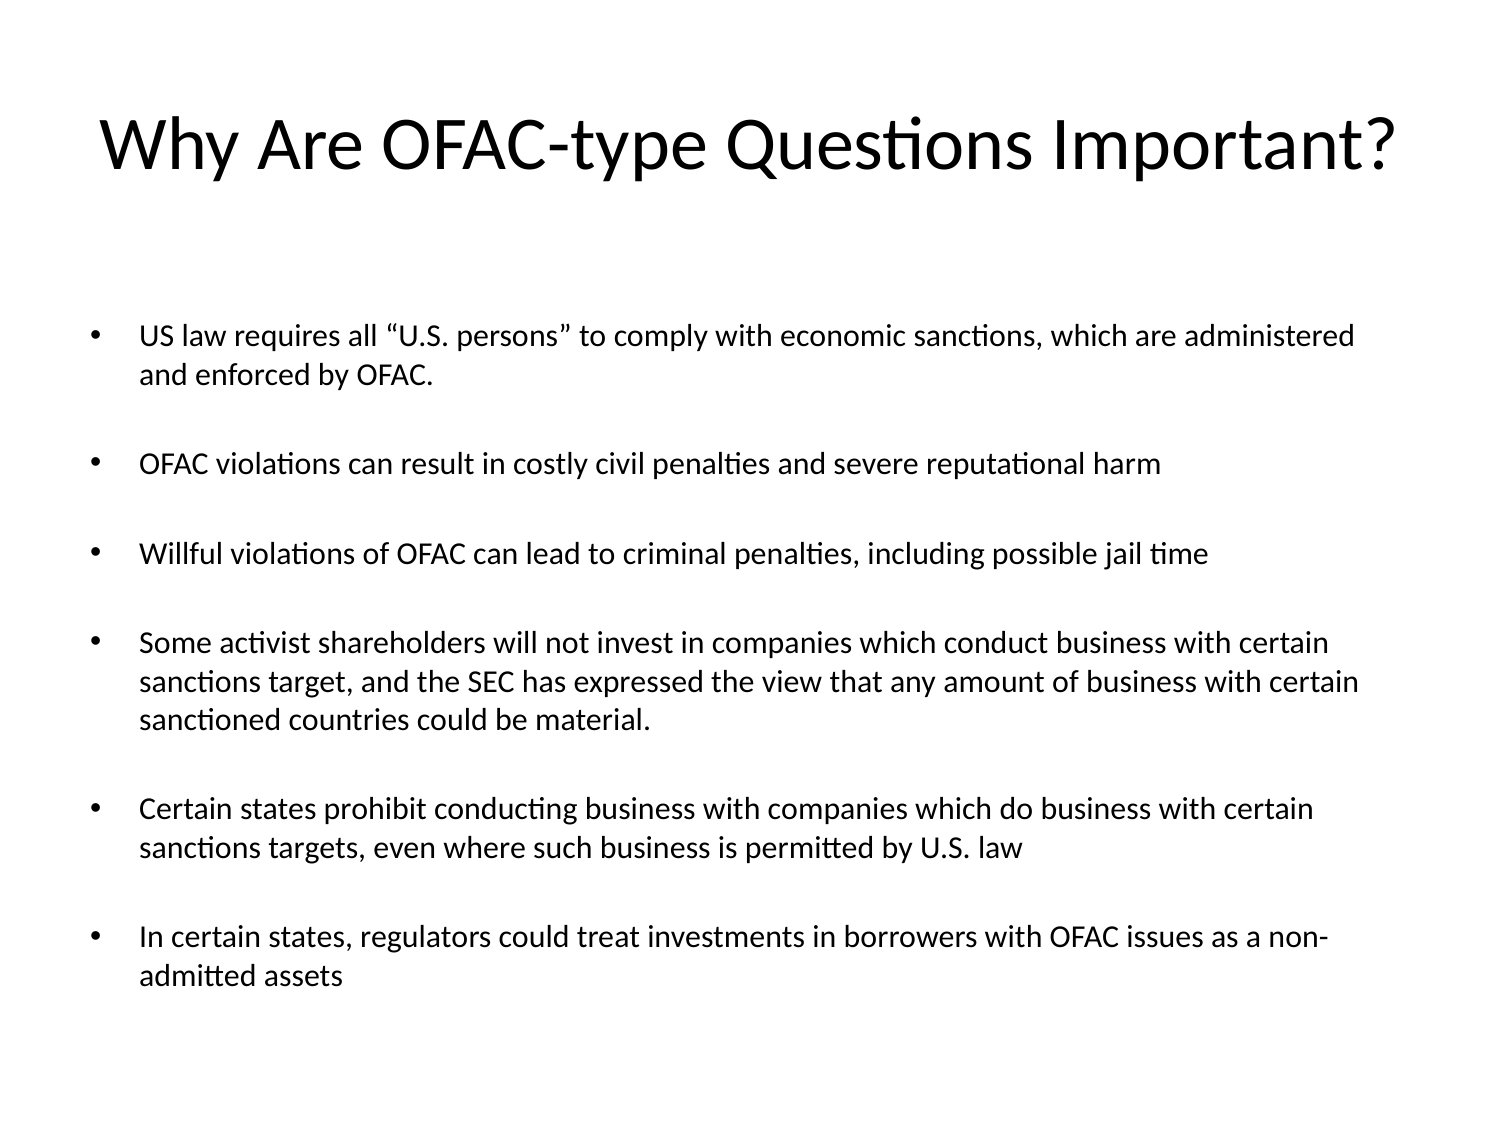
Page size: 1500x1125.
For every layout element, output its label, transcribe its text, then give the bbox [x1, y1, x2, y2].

title Why Are OFAC-type Questions Important? [75, 45, 1425, 233]
list US law requires all “U.S. persons” to comply with economic sanctions, which are administered and enforced by OFAC. OFAC violations can result in costly civil penalties and severe reputational harm Willful violations of OFAC can lead to criminal penalties, including possible jail time Some activist shareholders will not invest in companies which conduct business with certain sanctions target, and the SEC has expressed the view that any amount of business with certain sanctioned countries could be material. Certain states prohibit conducting business with companies which do business with certain sanctions targets, even where such business is permitted by U.S. law In certain states, regulators could treat investments in borrowers with OFAC issues as a non-admitted assets [75, 262, 1425, 1005]
